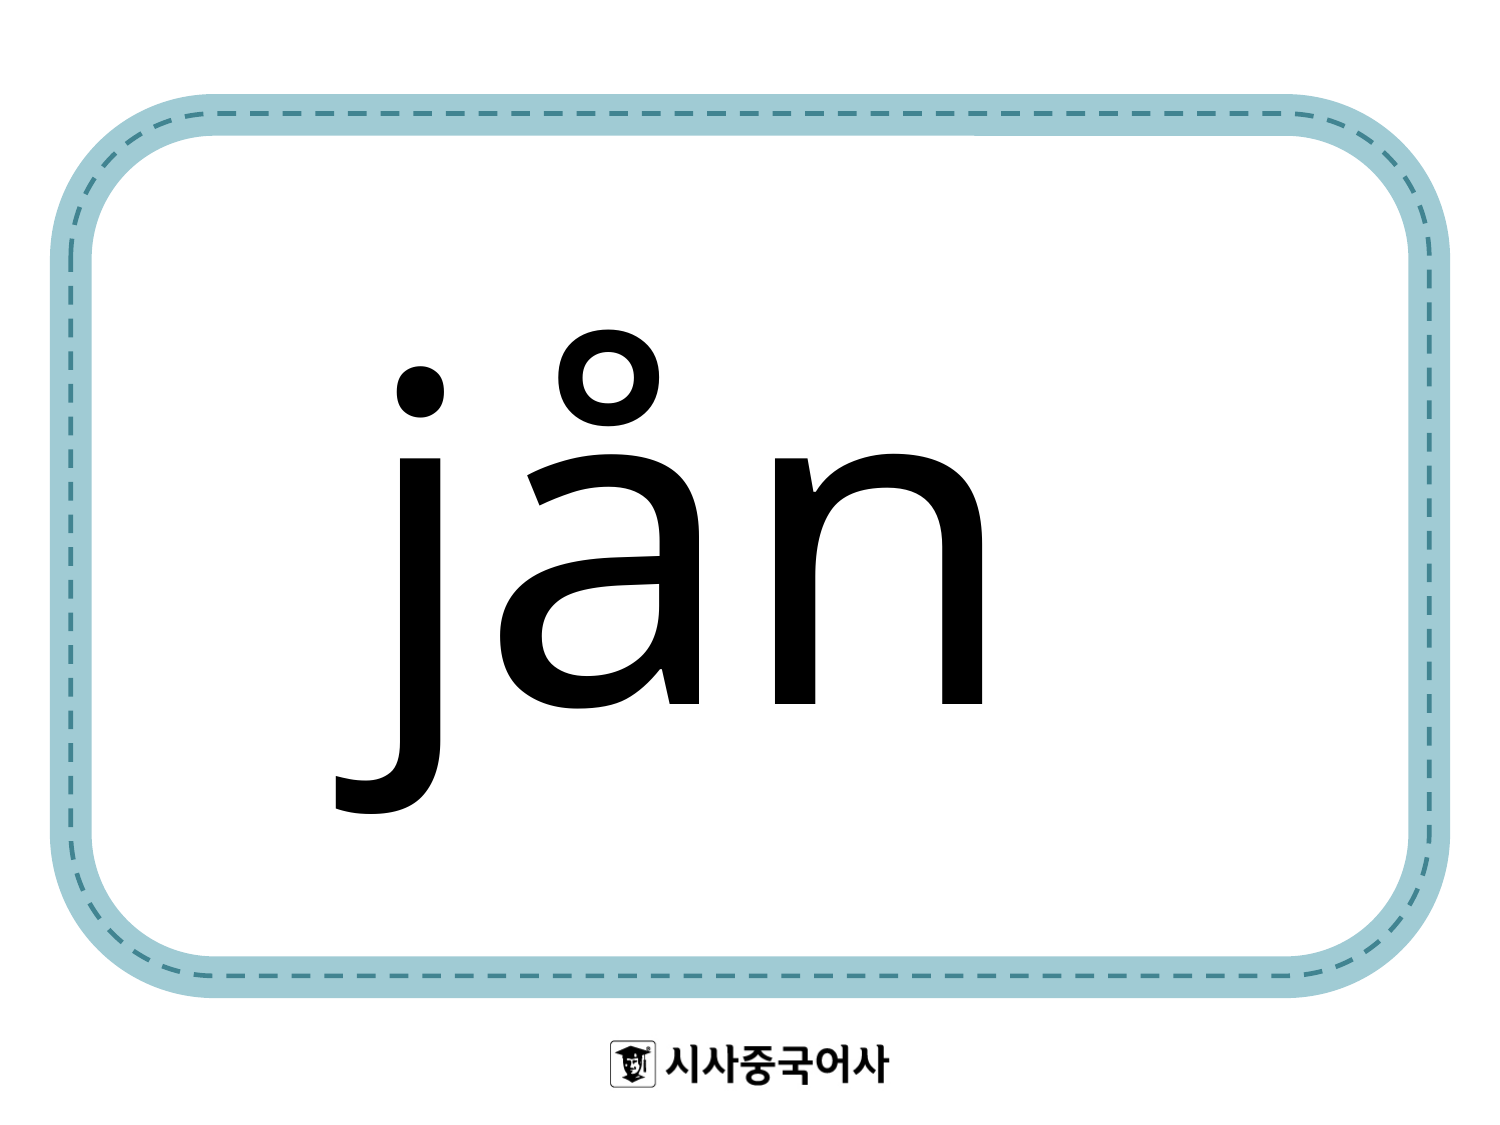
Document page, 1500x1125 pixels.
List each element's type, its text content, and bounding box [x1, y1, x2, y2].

text_box jån [145, 189, 1354, 853]
picture [602, 1034, 898, 1094]
